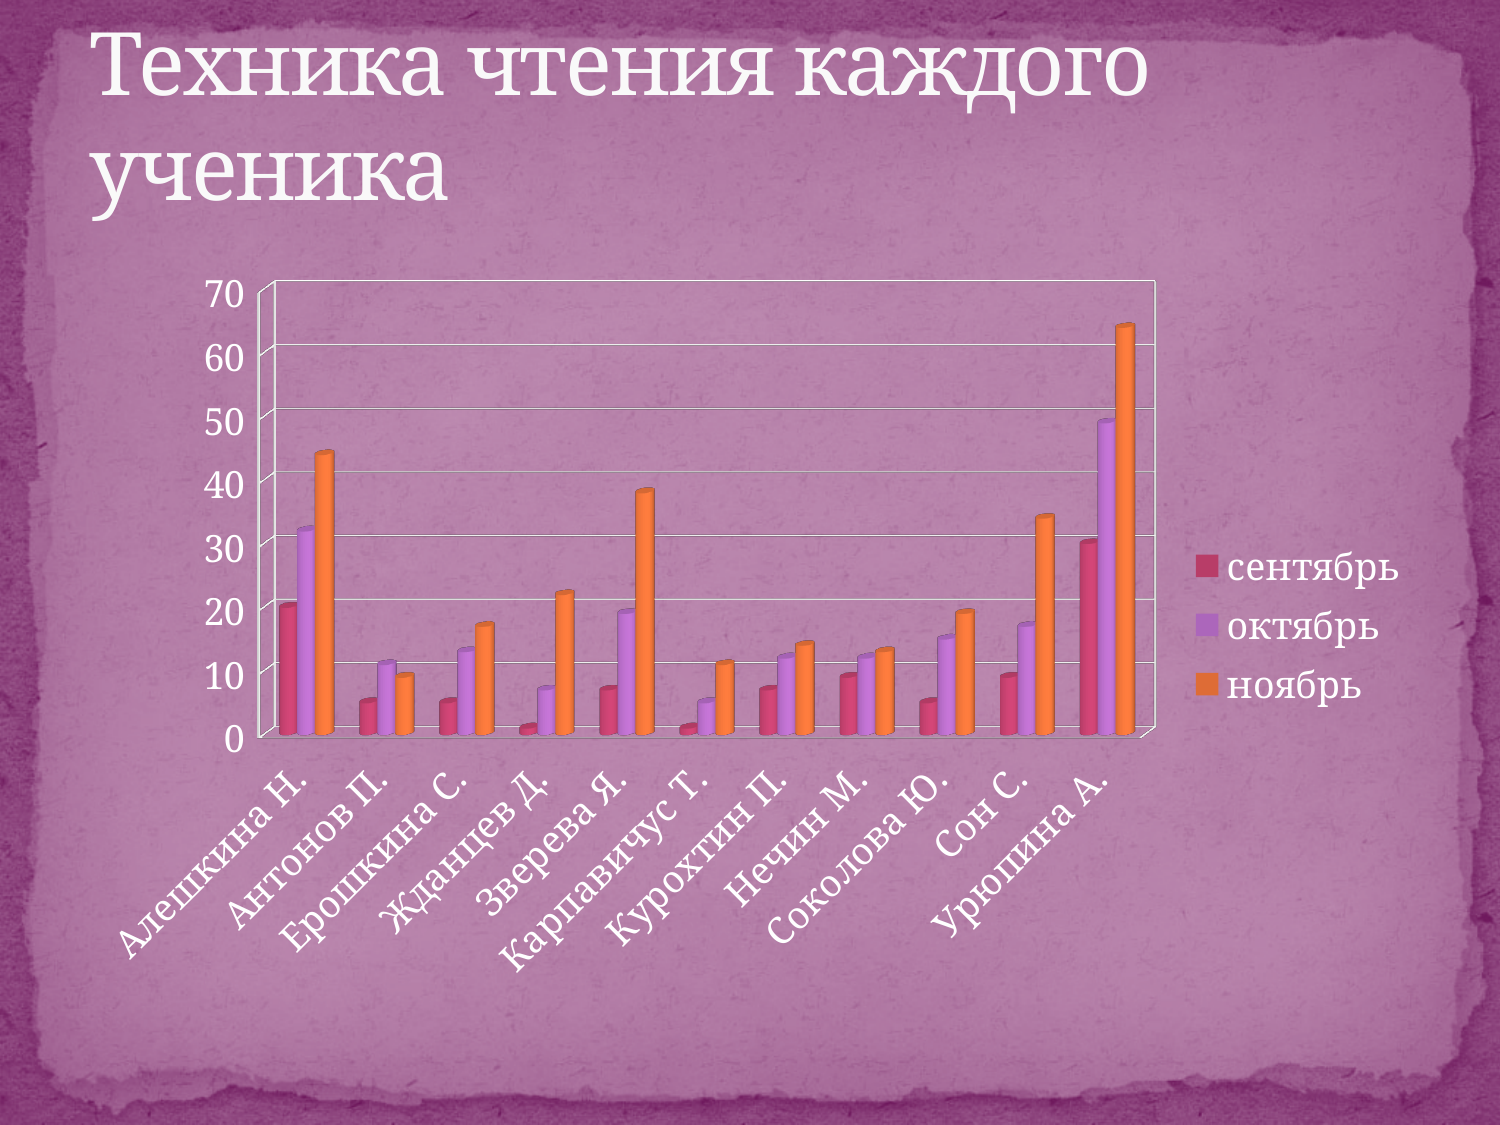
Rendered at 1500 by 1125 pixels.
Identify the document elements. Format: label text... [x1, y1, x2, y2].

chart [76, 251, 1425, 999]
title Техника чтения каждого ученика [74, 24, 1425, 225]
